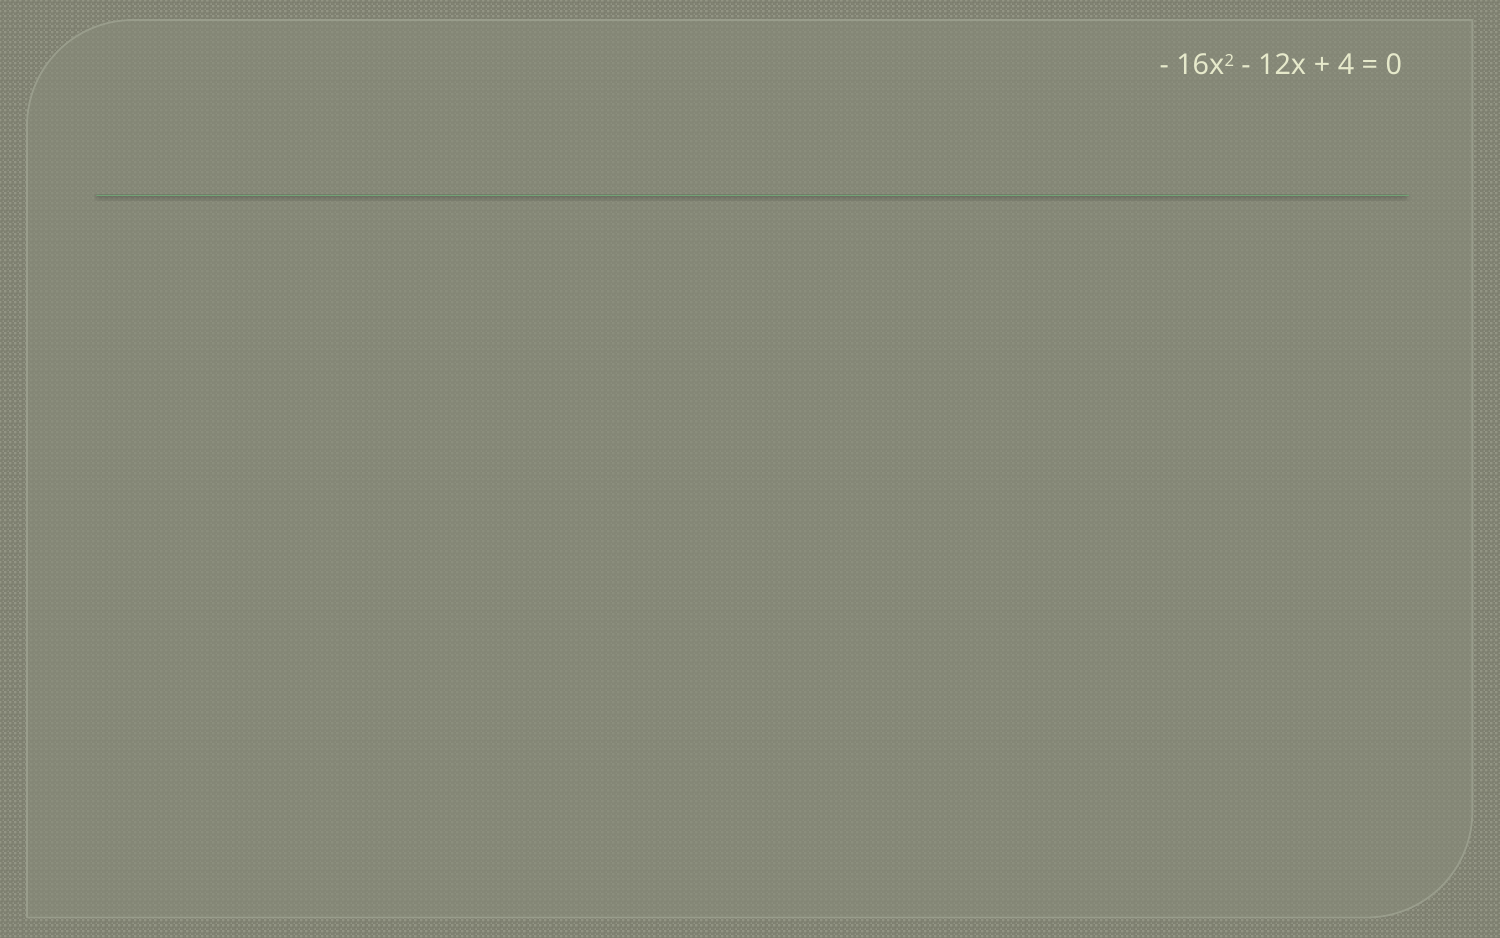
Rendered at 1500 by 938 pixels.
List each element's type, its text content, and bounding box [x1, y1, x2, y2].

title - 16x2 - 12x + 4 = 0 [75, 34, 1425, 191]
